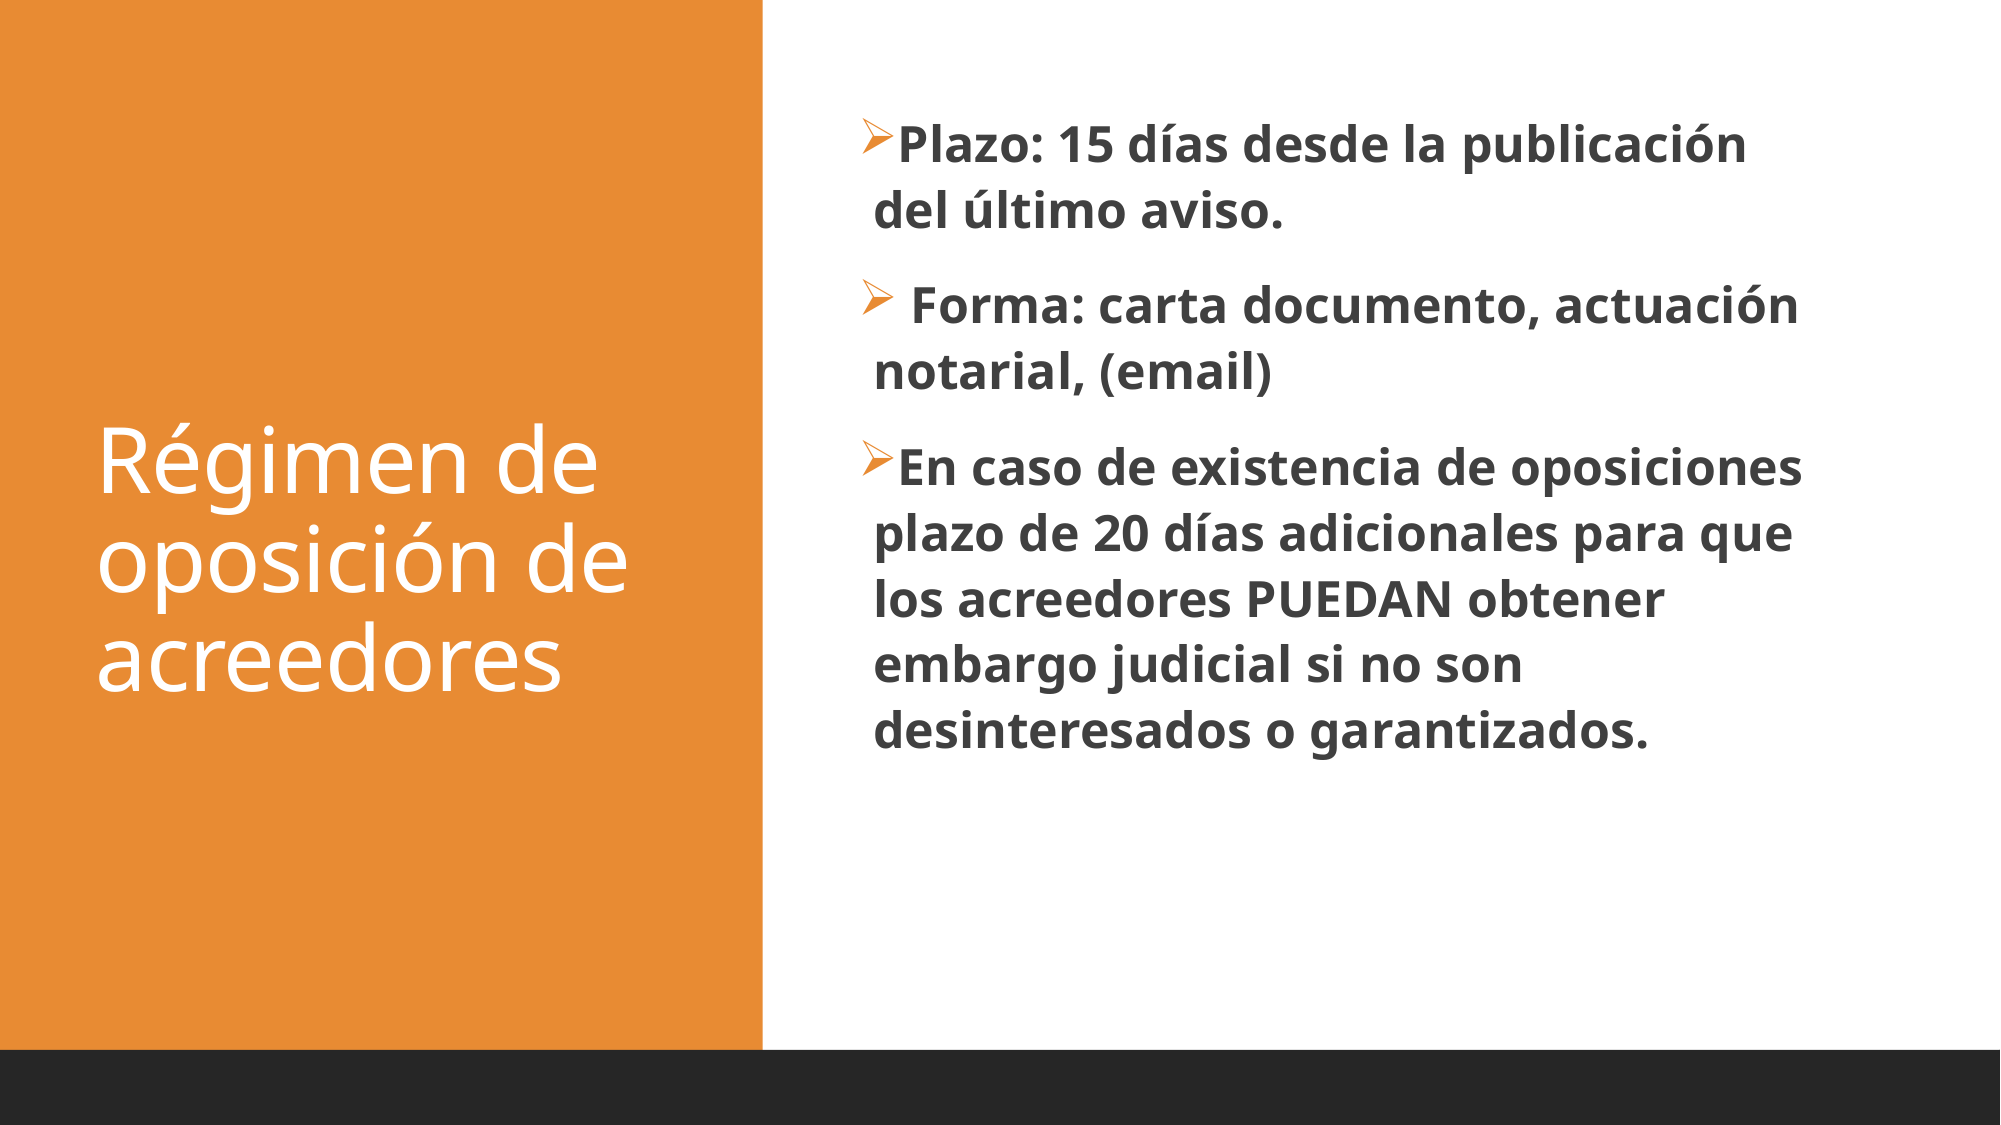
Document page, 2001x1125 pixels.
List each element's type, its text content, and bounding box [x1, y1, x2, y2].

text_box [764, 0, 2000, 1049]
list Plazo: 15 días desde la publicación del último aviso. Forma: carta documento, actuación notarial, (email) En caso de existencia de oposiciones plazo de 20 días adicionales para que los acreedores PUEDAN obtener embargo judicial si no son desinteresados o garantizados. [858, 99, 1830, 1026]
text_box [0, 0, 764, 1049]
text_box [0, 1049, 2000, 1125]
title Régimen de oposición de acreedores [80, 99, 679, 1026]
